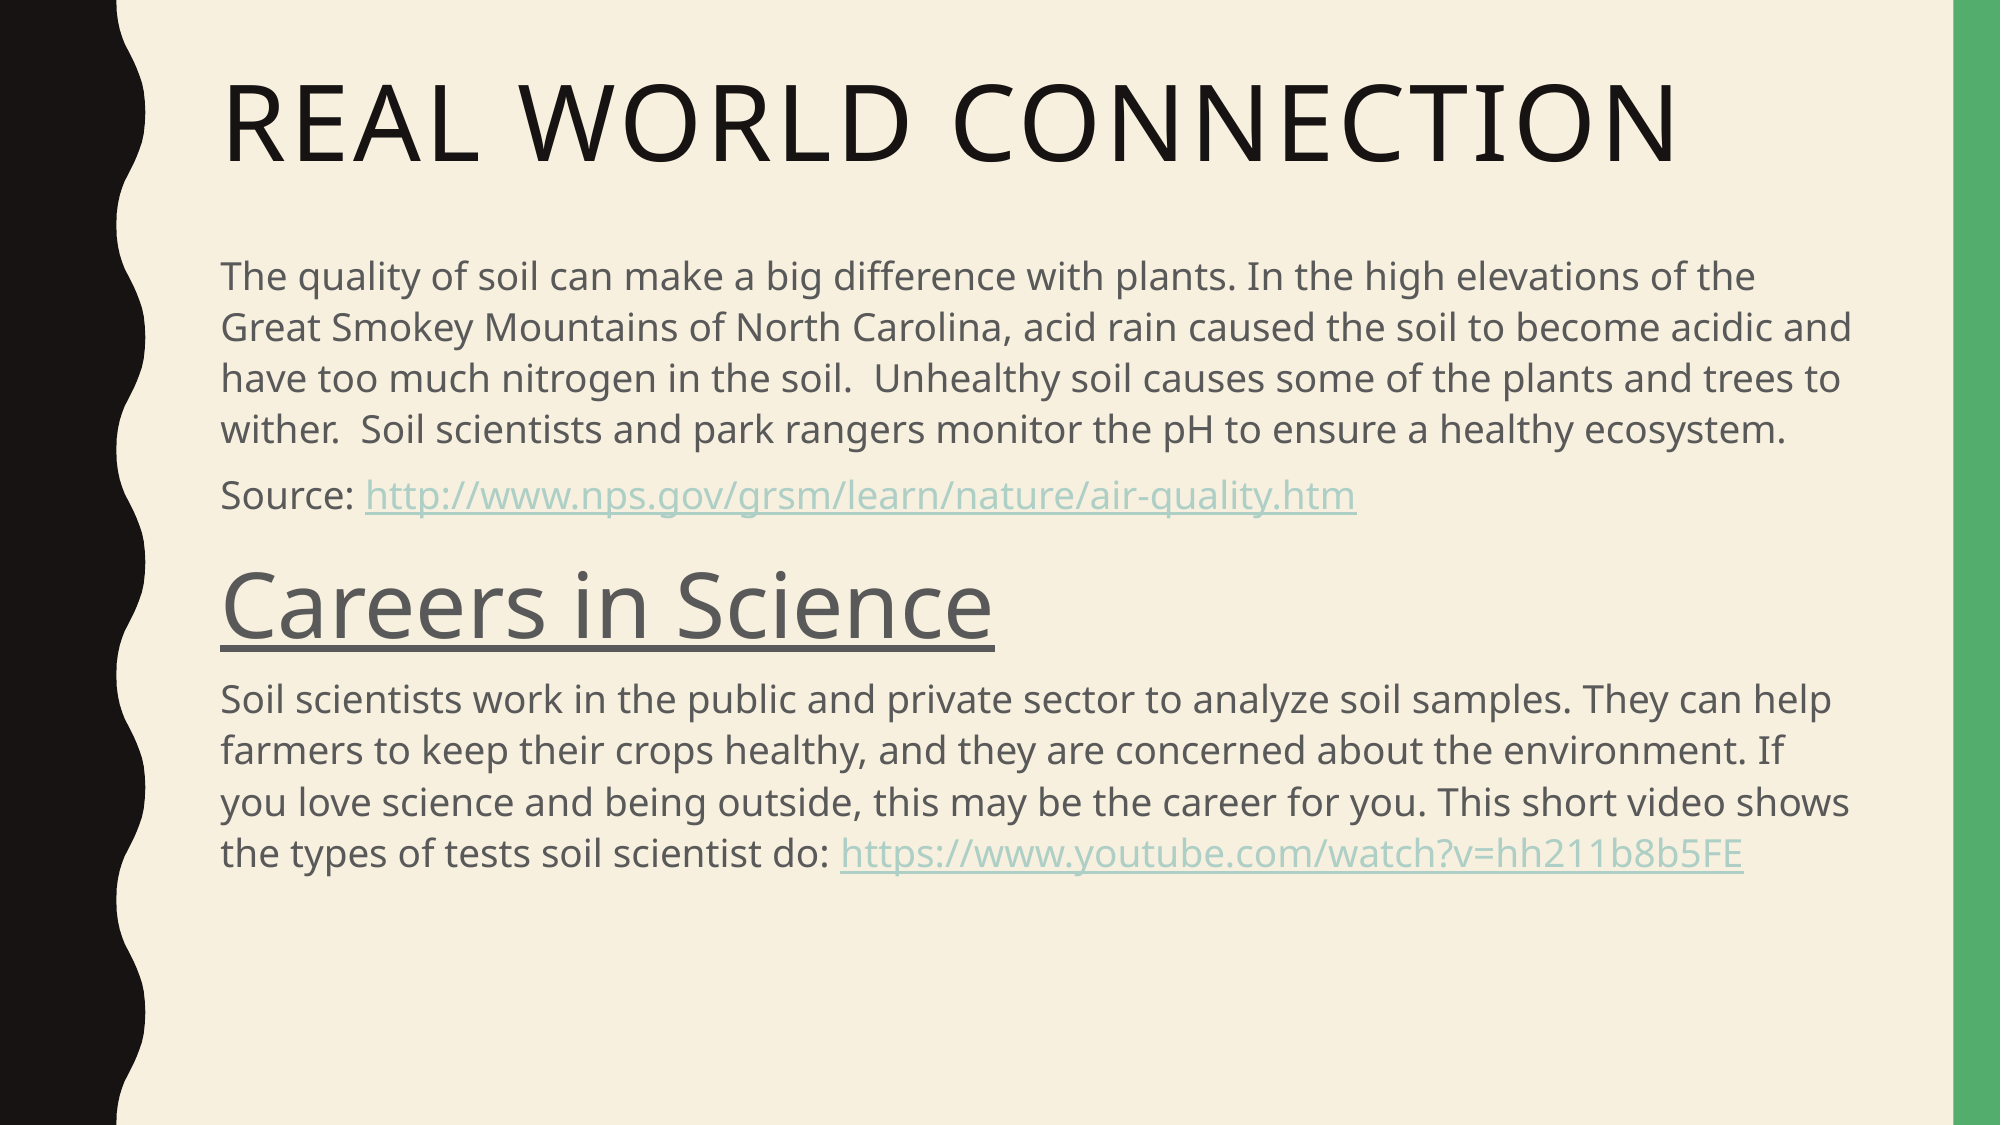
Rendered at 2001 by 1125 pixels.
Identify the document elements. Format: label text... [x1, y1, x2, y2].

title Real world connection [205, 62, 1875, 239]
list The quality of soil can make a big difference with plants. In the high elevations of the Great Smokey Mountains of North Carolina, acid rain caused the soil to become acidic and have too much nitrogen in the soil. Unhealthy soil causes some of the plants and trees to wither. Soil scientists and park rangers monitor the pH to ensure a healthy ecosystem. Source: http://www.nps.gov/grsm/learn/nature/air-quality.htm Careers in Science Soil scientists work in the public and private sector to analyze soil samples. They can help farmers to keep their crops healthy, and they are concerned about the environment. If you love science and being outside, this may be the career for you. This short video shows the types of tests soil scientist do: https://www.youtube.com/watch?v=hh211b8b5FE [205, 239, 1875, 965]
